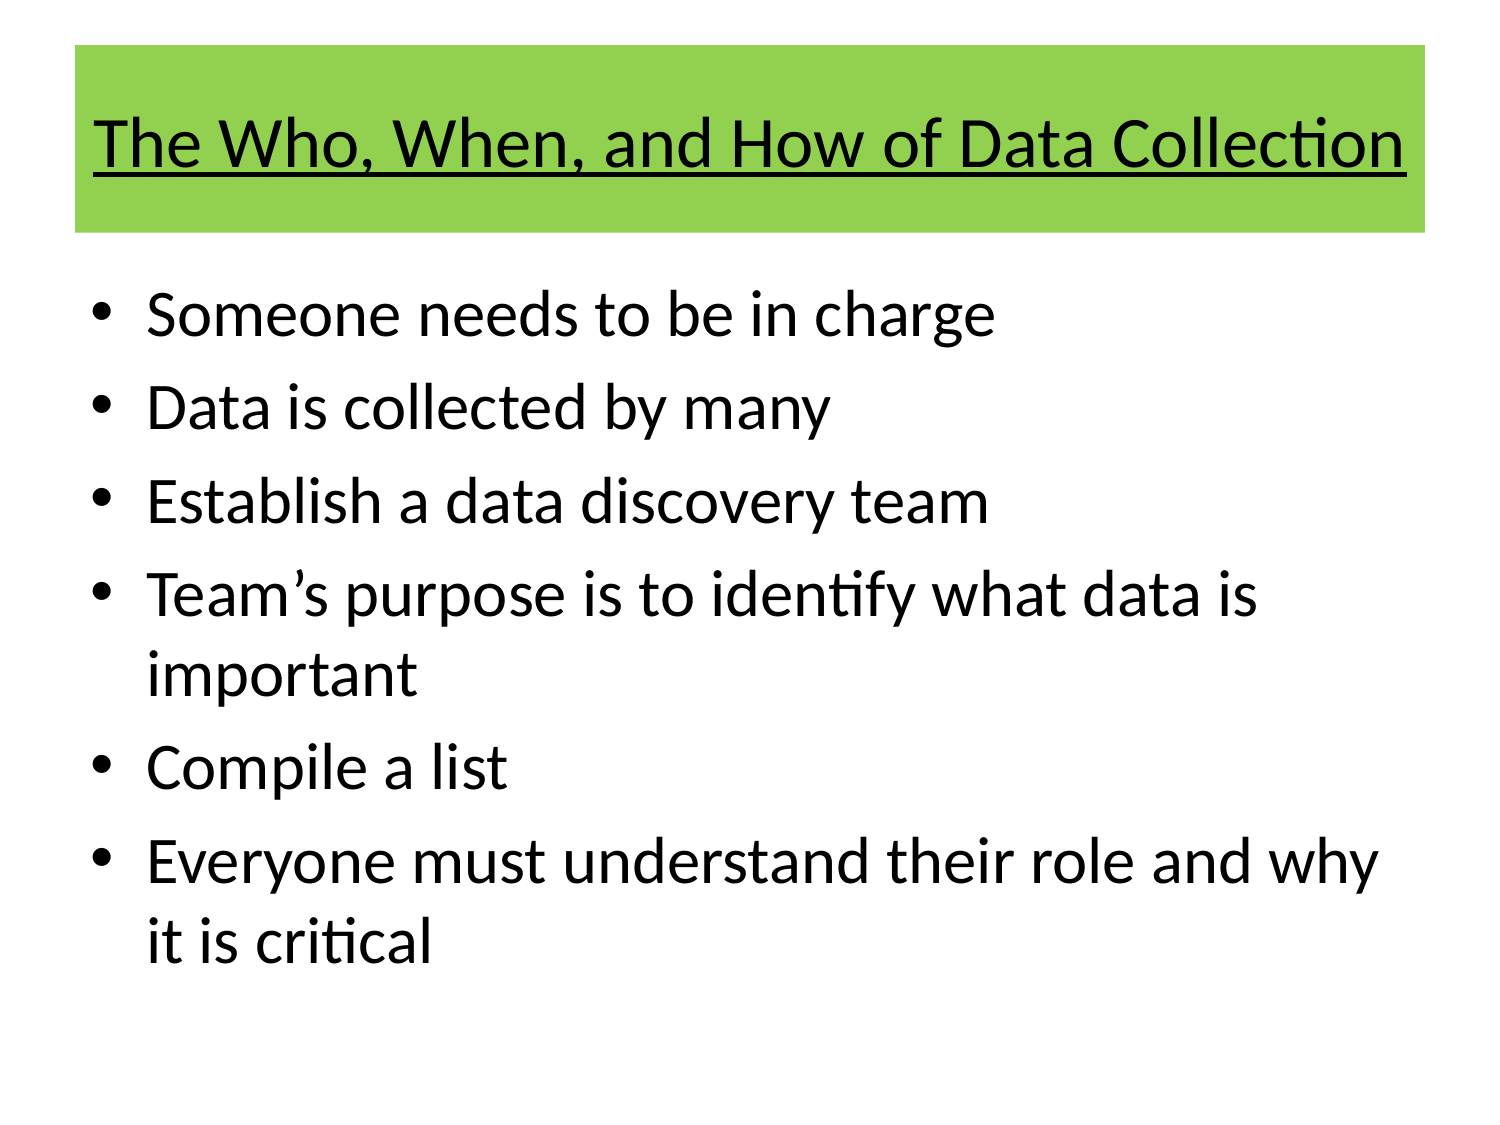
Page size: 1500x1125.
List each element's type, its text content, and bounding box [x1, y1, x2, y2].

title The Who, When, and How of Data Collection [74, 44, 1426, 233]
list Someone needs to be in charge Data is collected by many Establish a data discovery team Team’s purpose is to identify what data is important Compile a list Everyone must understand their role and why it is critical [74, 262, 1426, 1006]
